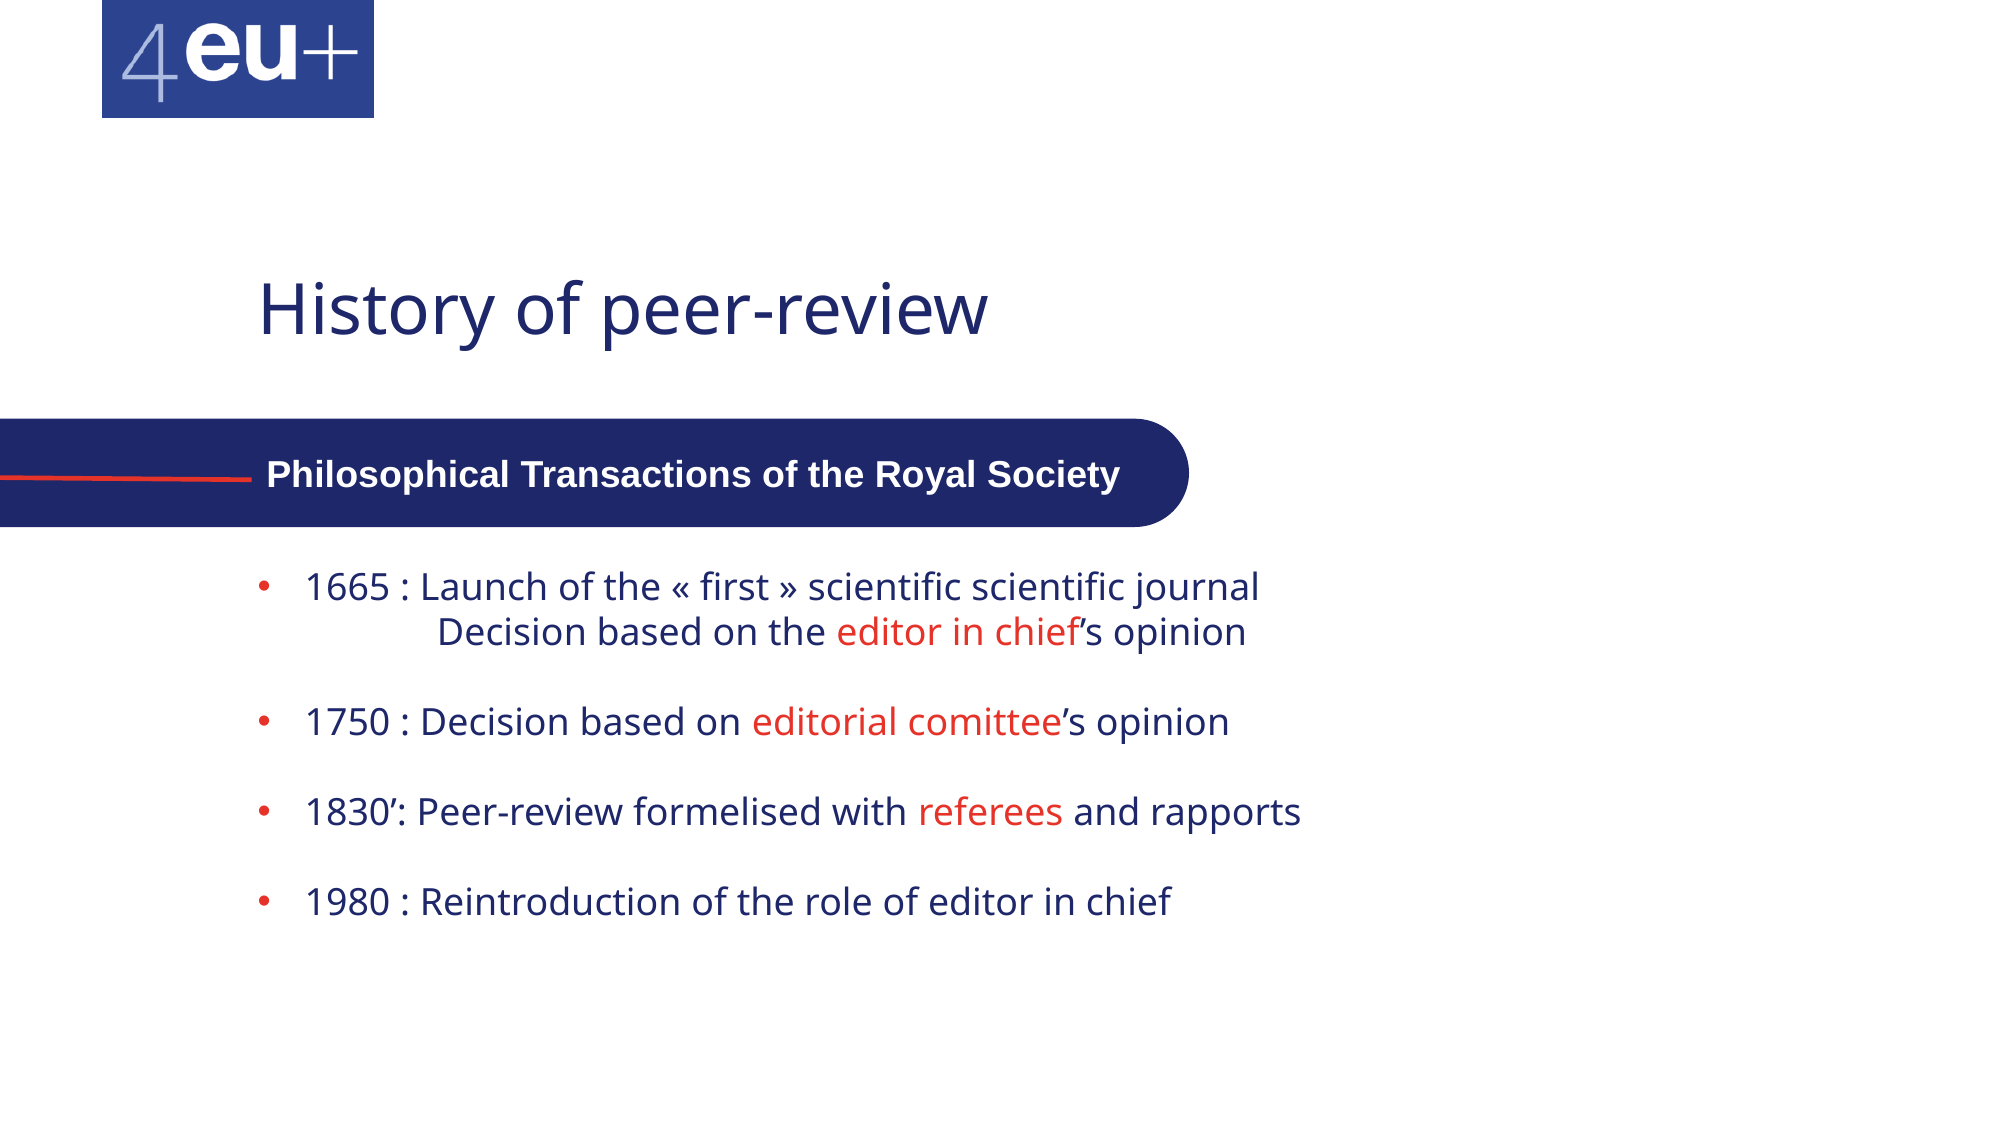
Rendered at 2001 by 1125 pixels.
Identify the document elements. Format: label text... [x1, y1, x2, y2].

text_box [0, 416, 1182, 477]
text_box Philosophical Transactions of the Royal Society [251, 442, 1225, 503]
title History of peer-review [251, 162, 1900, 350]
picture [102, 0, 374, 118]
text_box [0, 487, 1183, 530]
list 1665 : Launch of the « first » scientific scientific journal Decision based on the editor in chief’s opinion 1750 : Decision based on editorial comittee’s opinion 1830’: Peer-review formelised with referees and rapports 1980 : Reintroduction of the role of editor in chief [251, 562, 1906, 1035]
